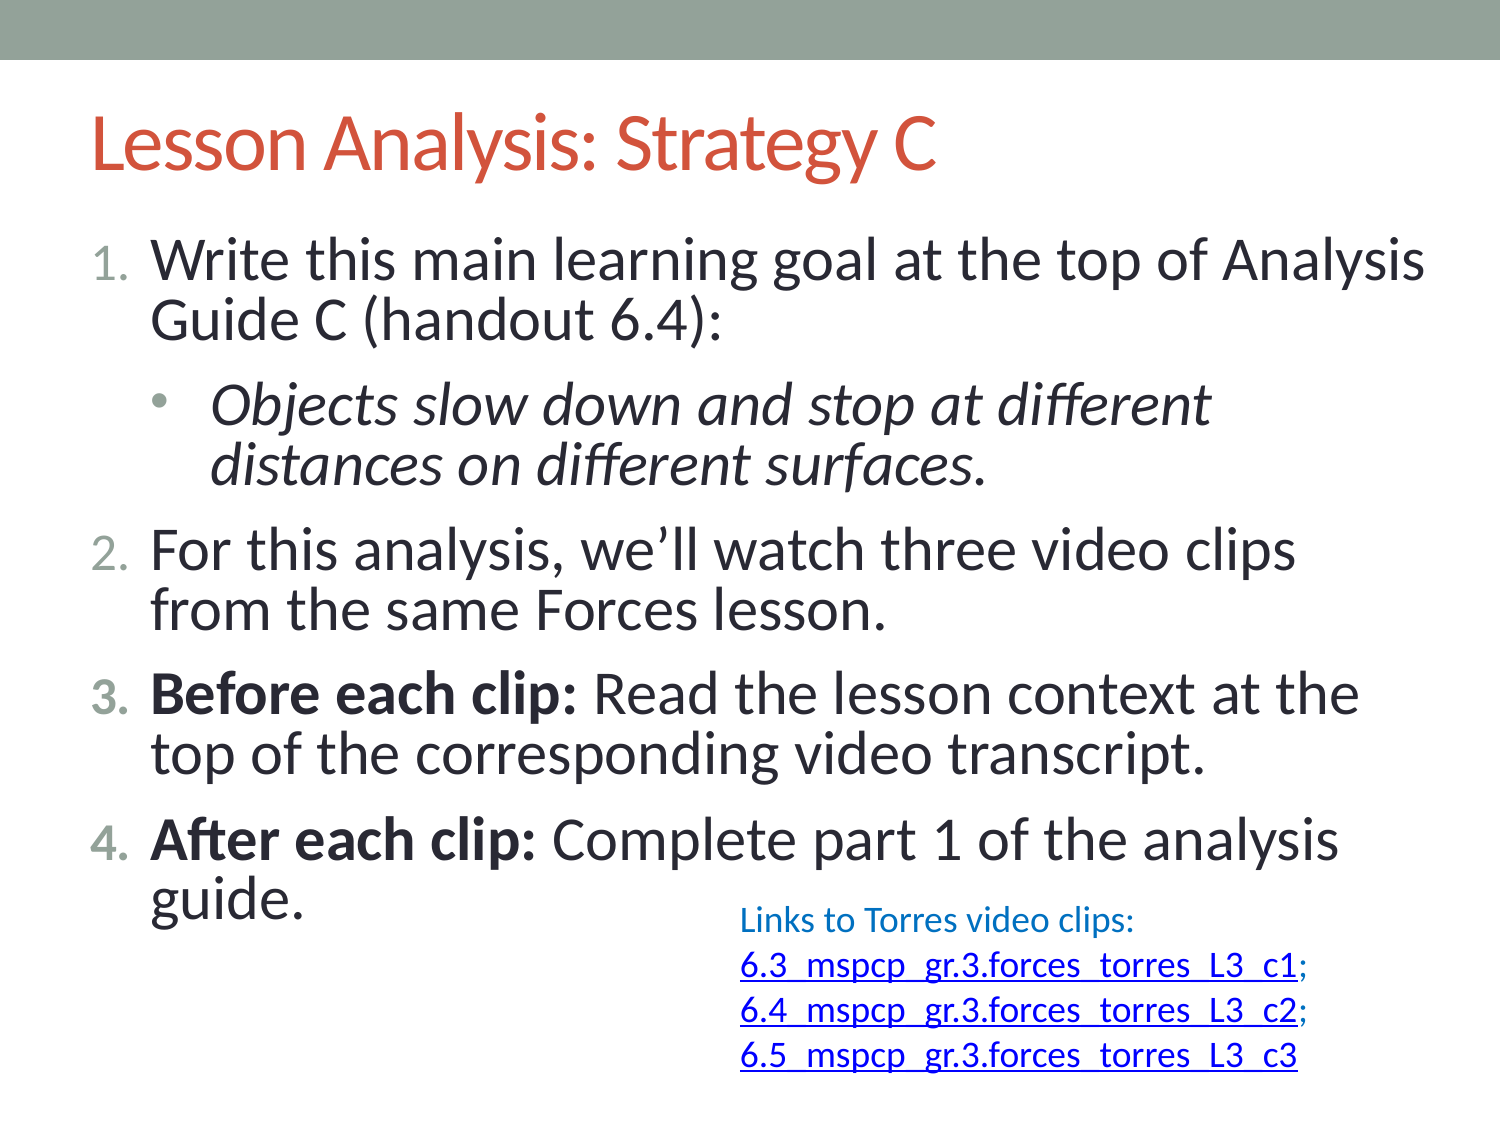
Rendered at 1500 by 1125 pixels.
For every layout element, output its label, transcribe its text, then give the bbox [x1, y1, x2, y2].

title Lesson Analysis: Strategy C [75, 62, 1425, 213]
text_box Links to Torres video clips: 6.3_mspcp_gr.3.forces_torres_L3_c1; 6.4_mspcp_gr.3.forces_torres_L3_c2; 6.5_mspcp_gr.3.forces_torres_L3_c3 [725, 887, 1500, 1083]
list Write this main learning goal at the top of Analysis Guide C (handout 6.4): Objects slow down and stop at different distances on different surfaces. For this analysis, we’ll watch three video clips from the same Forces lesson. Before each clip: Read the lesson context at the top of the corresponding video transcript. After each clip: Complete part 1 of the analysis guide. [75, 200, 1450, 1090]
